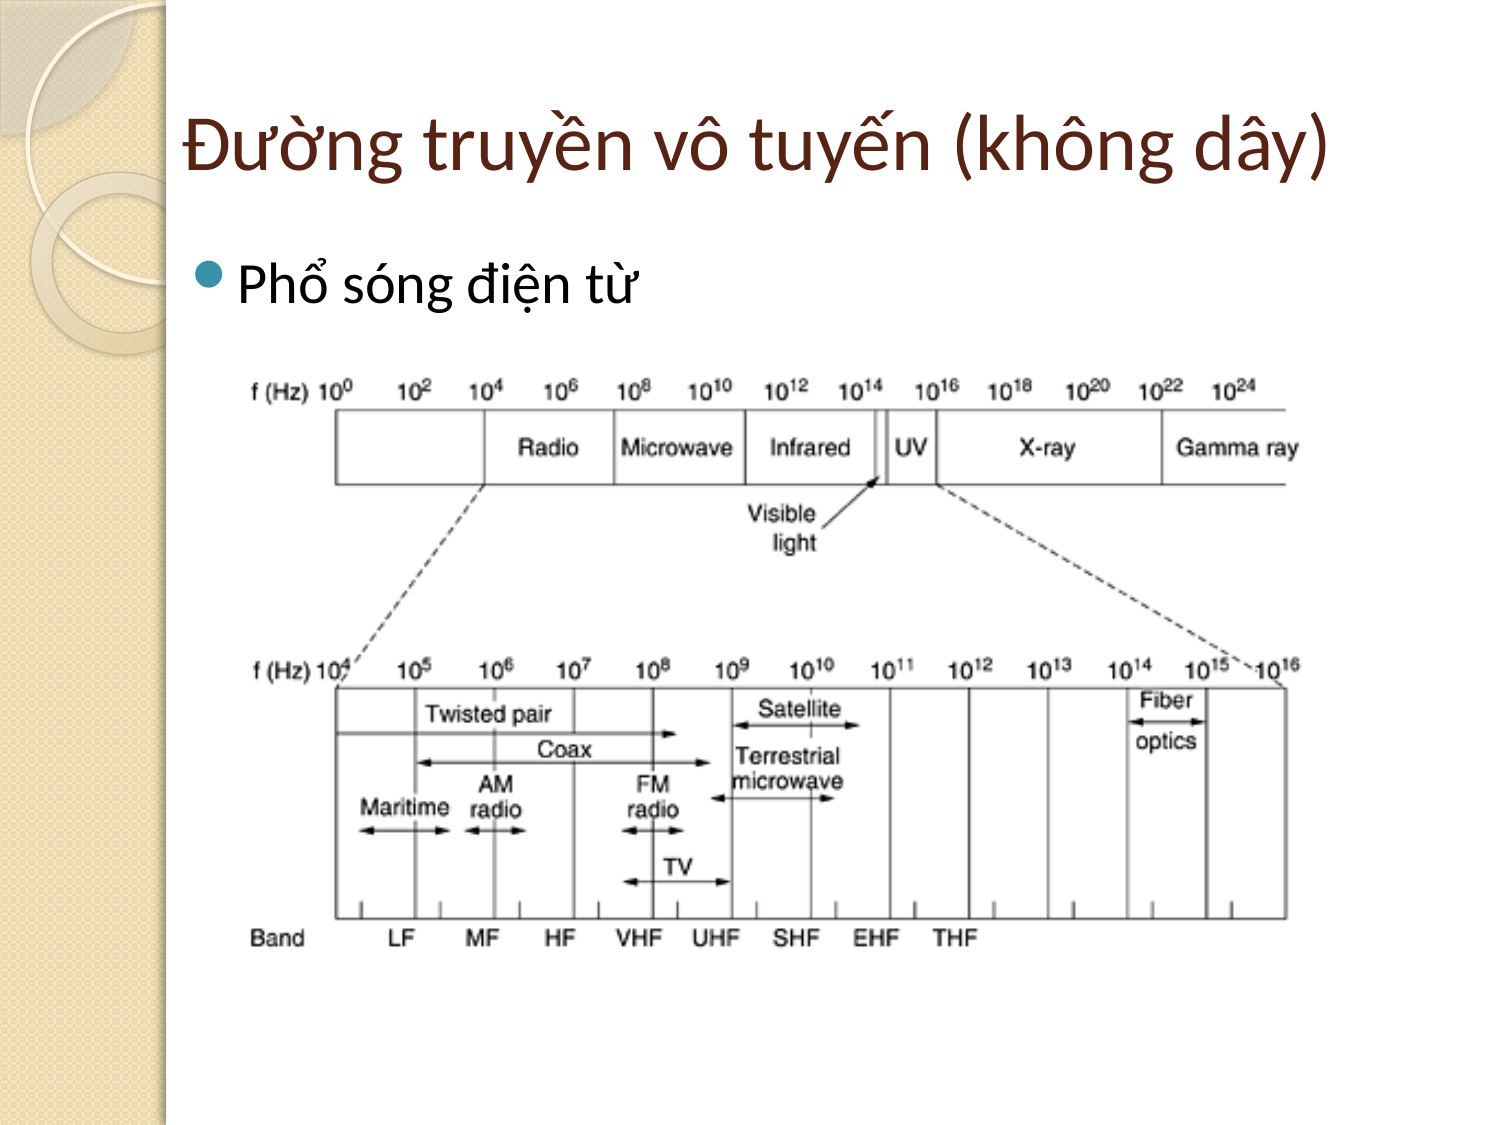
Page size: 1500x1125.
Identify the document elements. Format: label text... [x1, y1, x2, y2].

picture [207, 358, 1328, 960]
title Đường truyền vô tuyến (không dây) [166, 45, 1466, 233]
list Phổ sóng điện từ [162, 237, 1466, 1025]
